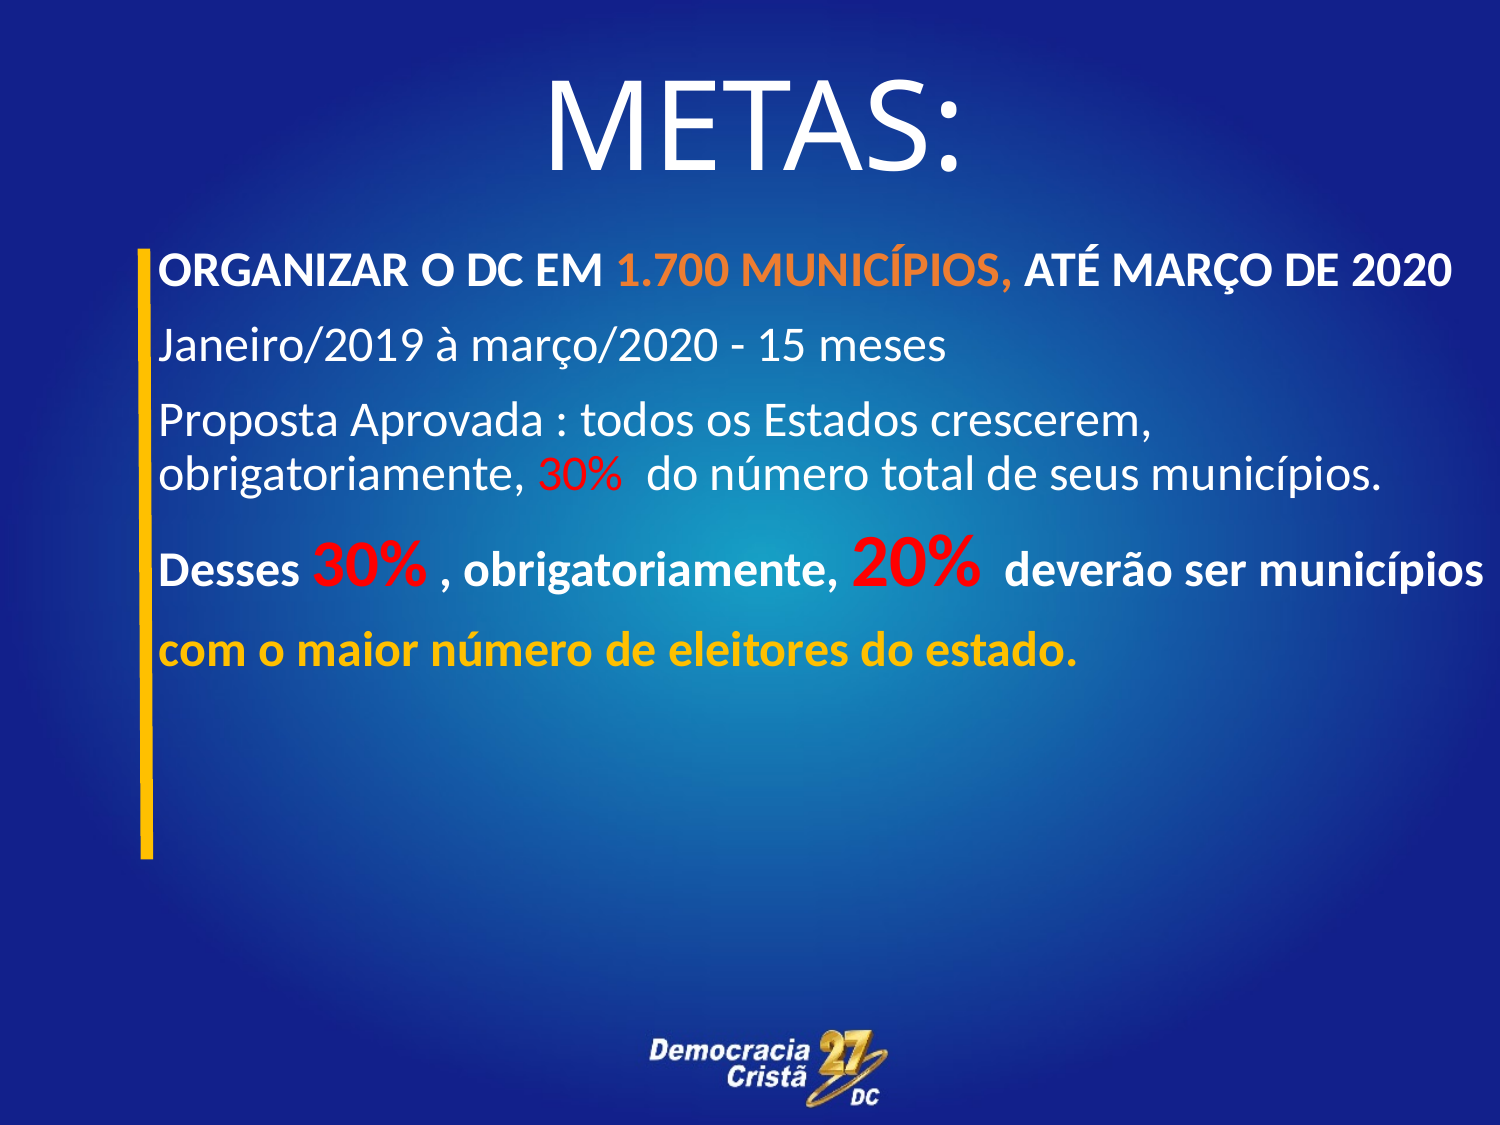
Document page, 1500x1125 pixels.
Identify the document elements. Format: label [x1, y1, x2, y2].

picture [0, 0, 1500, 1125]
text_box [143, 248, 147, 860]
